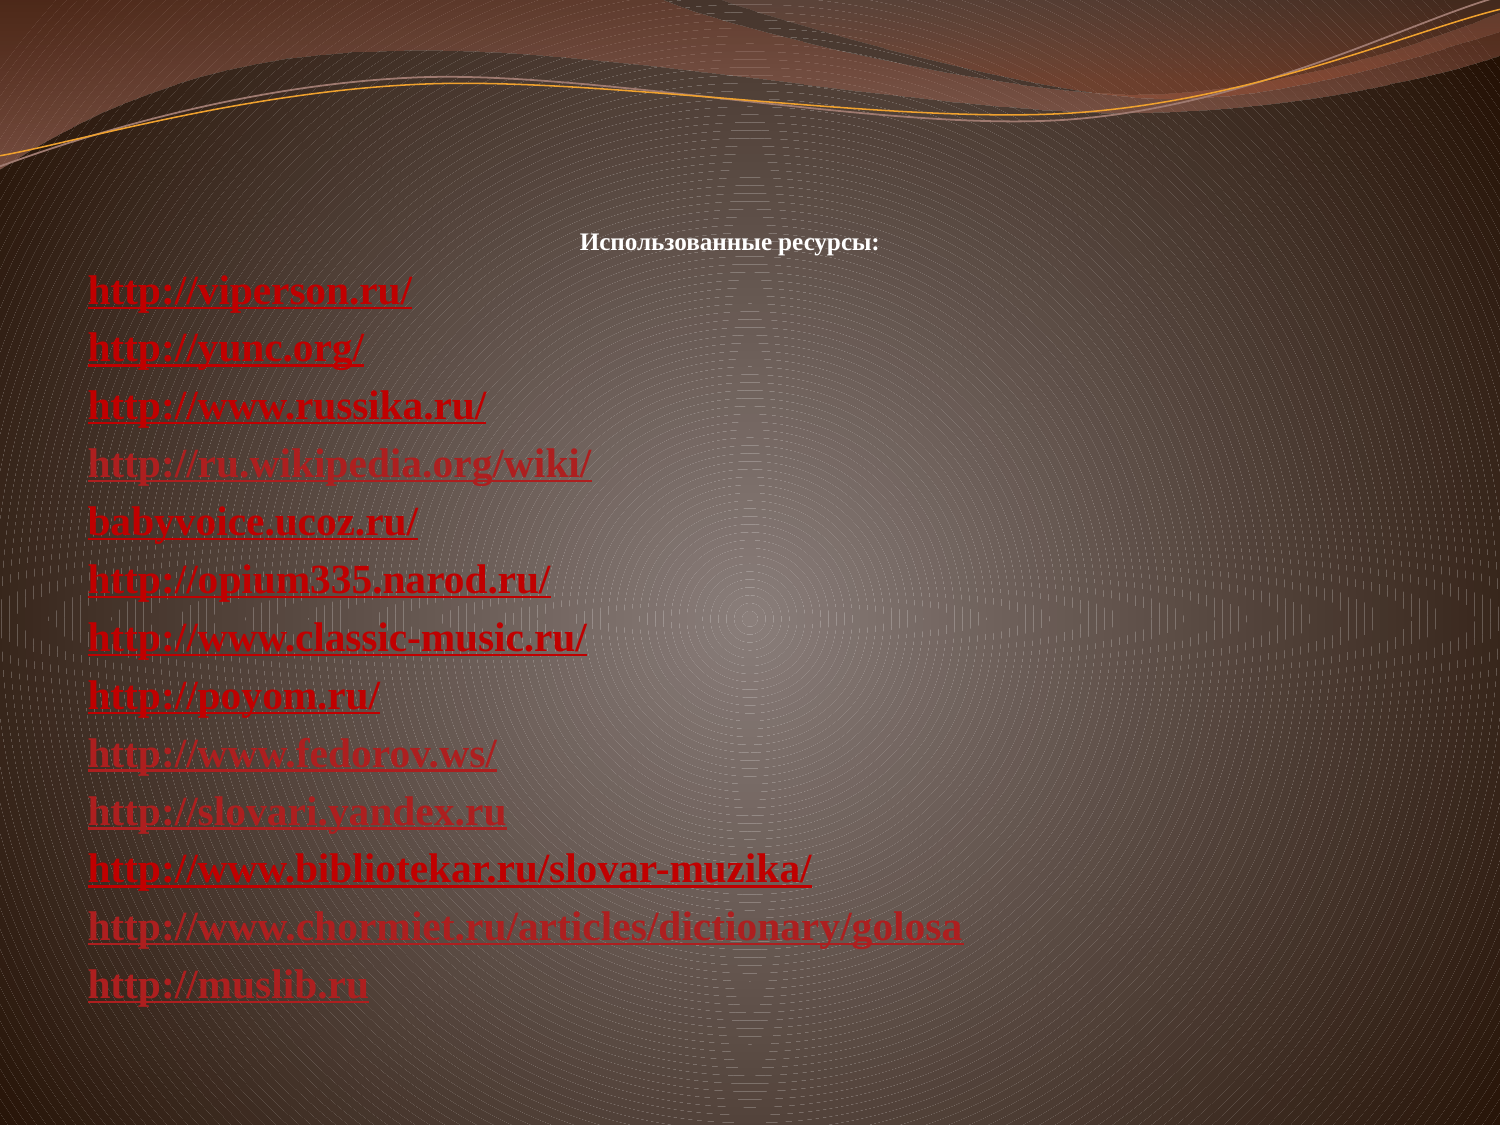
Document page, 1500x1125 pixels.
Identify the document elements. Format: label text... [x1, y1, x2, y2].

subtitle http://viperson.ru/ http://yunc.org/ http://www.russika.ru/ http://ru.wikipedia.org/wiki/ babyvoice.ucoz.ru/ http://opium335.narod.ru/ http://www.classic-music.ru/ http://poyom.ru/ http://www.fedorov.ws/ http://slovari.yandex.ru http://www.bibliotekar.ru/slovar-muzika/ http://www.chormiet.ru/articles/dictionary/golosa http://muslib.ru [87, 255, 1376, 1024]
title Использованные ресурсы: [87, 224, 1376, 255]
